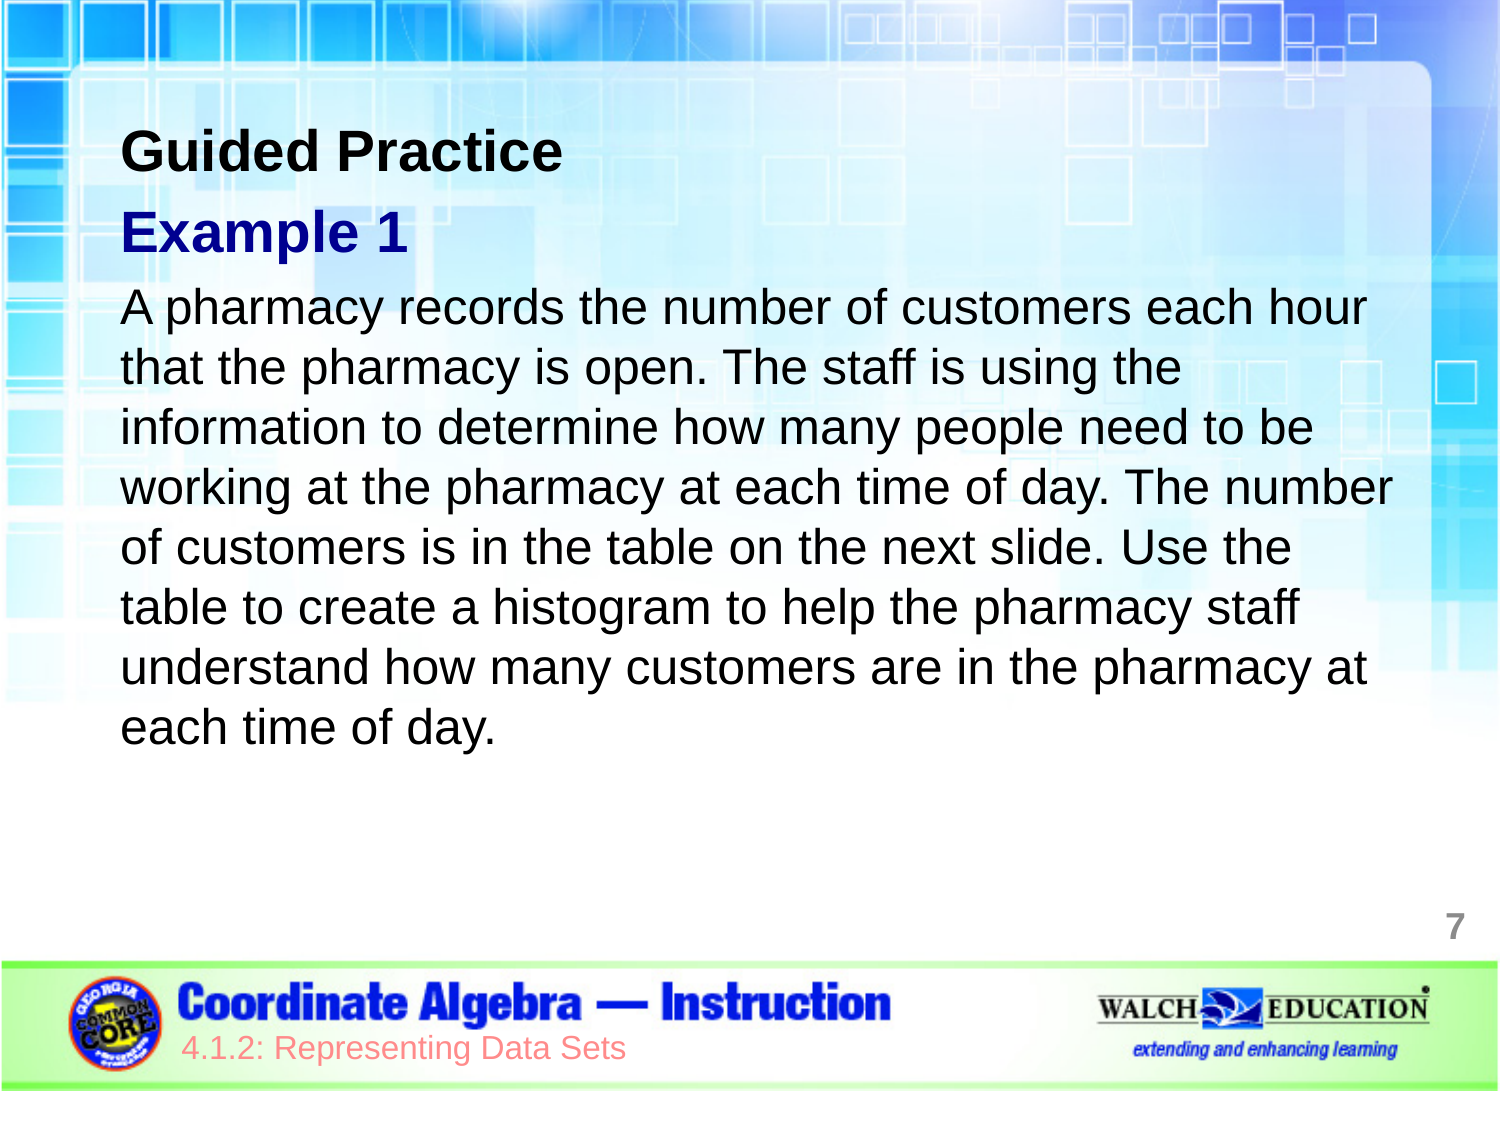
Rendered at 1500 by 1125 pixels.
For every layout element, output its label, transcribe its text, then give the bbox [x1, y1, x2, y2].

subtitle Guided Practice Example 1 A pharmacy records the number of customers each hour that the pharmacy is open. The staff is using the information to determine how many people need to be working at the pharmacy at each time of day. The number of customers is in the table on the next slide. Use the table to create a histogram to help the pharmacy staff understand how many customers are in the pharmacy at each time of day. [105, 105, 1428, 925]
slide_number 7 [1361, 901, 1481, 949]
footer 4.1.2: Representing Data Sets [166, 1024, 1080, 1069]
picture [1, 0, 1500, 1091]
